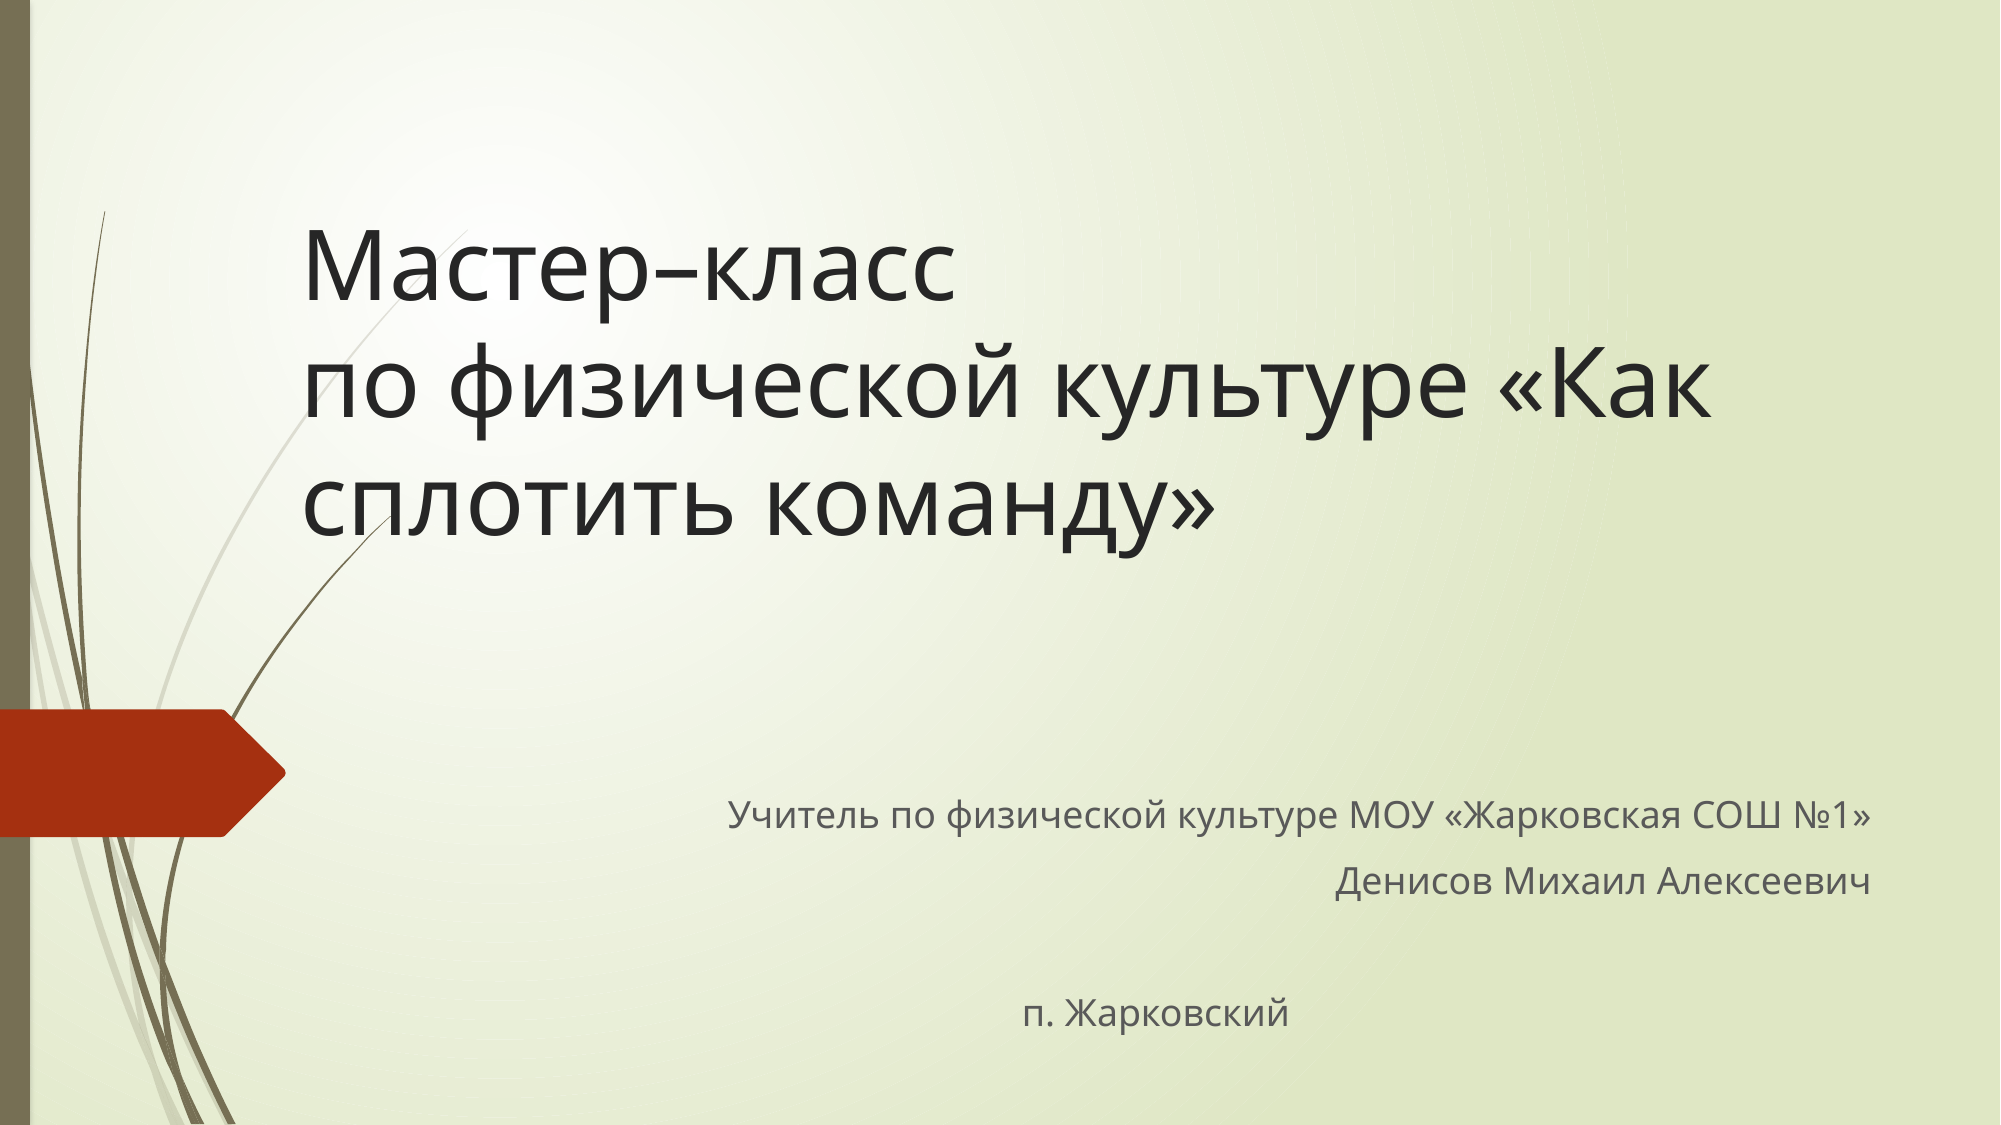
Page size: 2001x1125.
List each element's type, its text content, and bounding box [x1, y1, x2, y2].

title Мастер–класс по физической культуре «Как сплотить команду» [285, 191, 1749, 563]
subtitle Учитель по физической культуре МОУ «Жарковская СОШ №1» Денисов Михаил Алексеевич п. Жарковский [424, 783, 1888, 1043]
